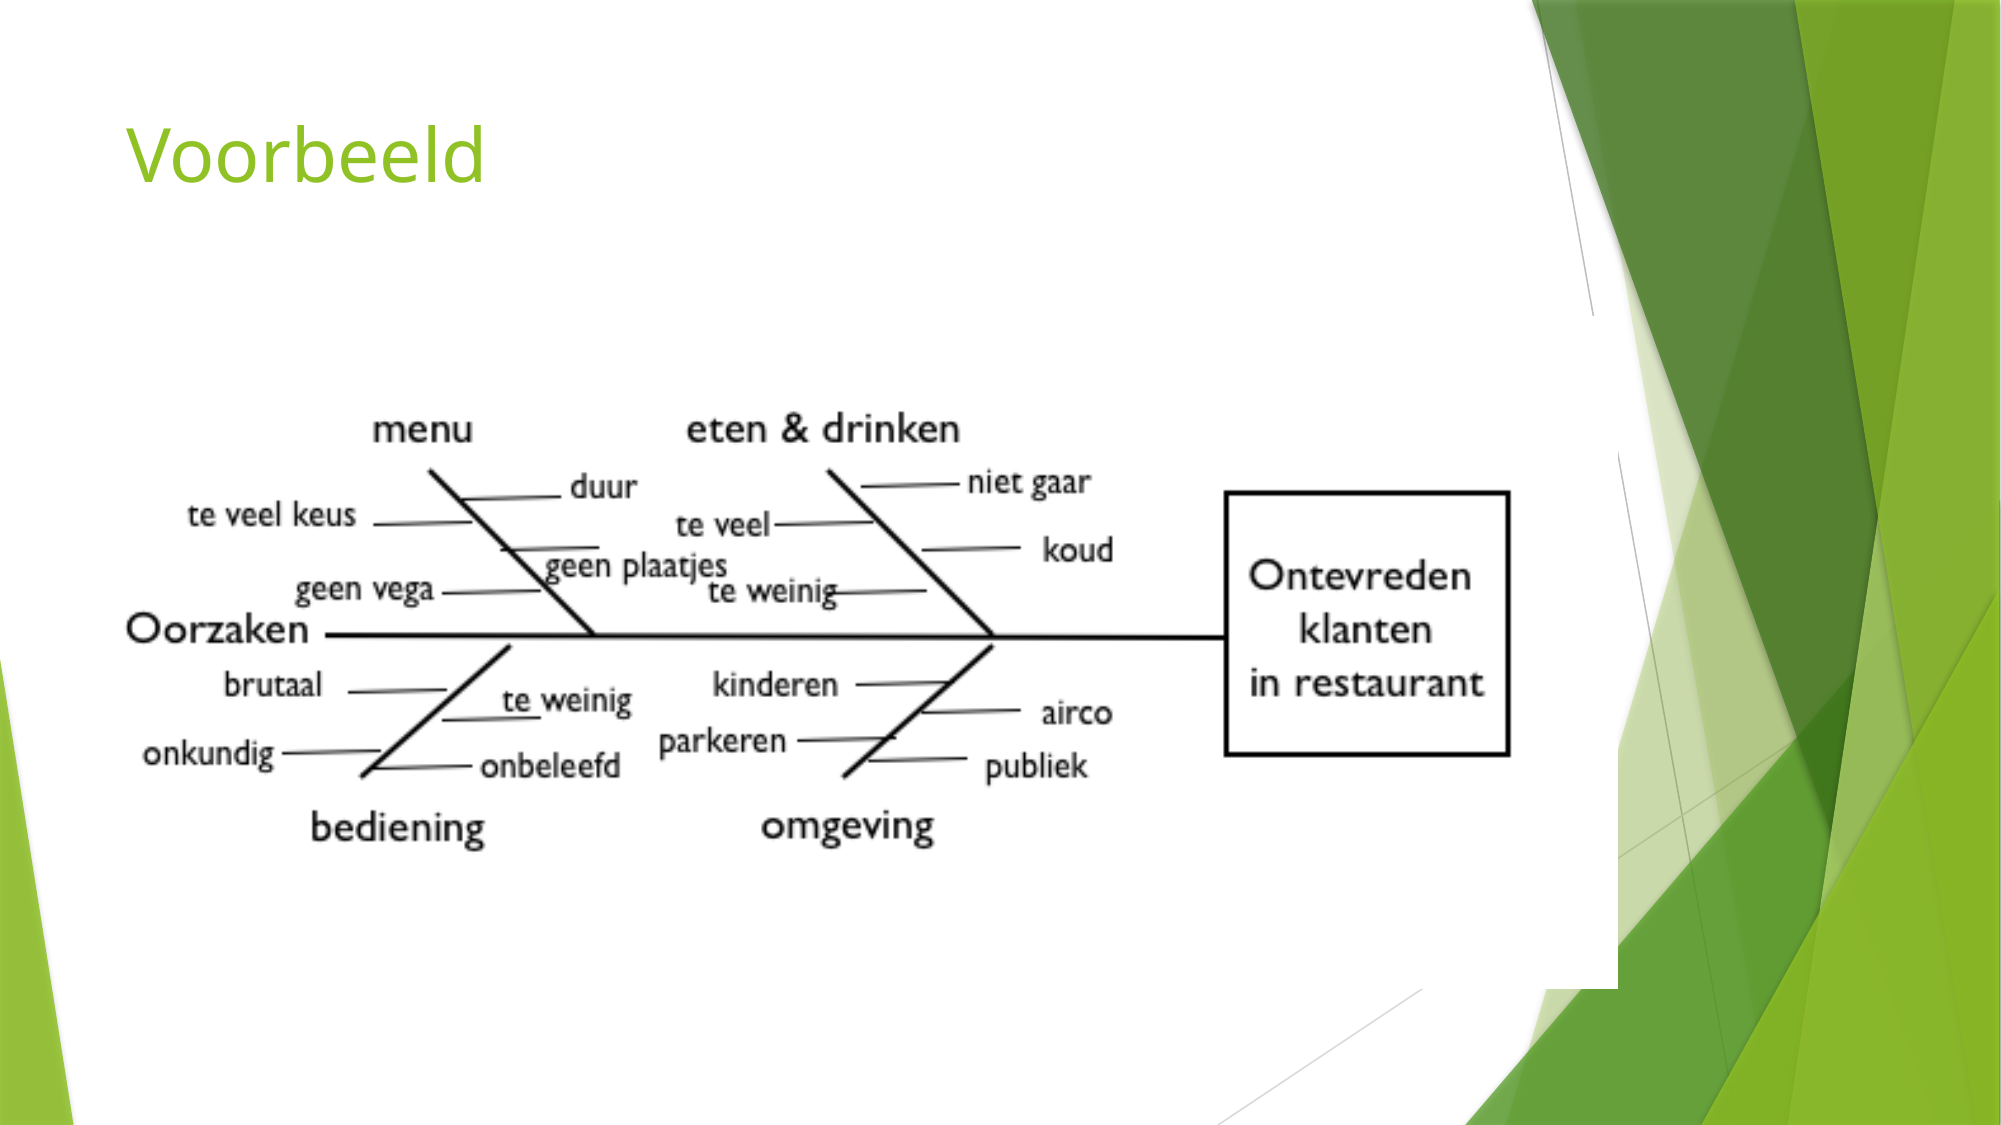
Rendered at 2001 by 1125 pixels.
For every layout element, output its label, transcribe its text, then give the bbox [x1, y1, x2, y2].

title Voorbeeld [111, 99, 1522, 316]
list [66, 316, 1619, 990]
